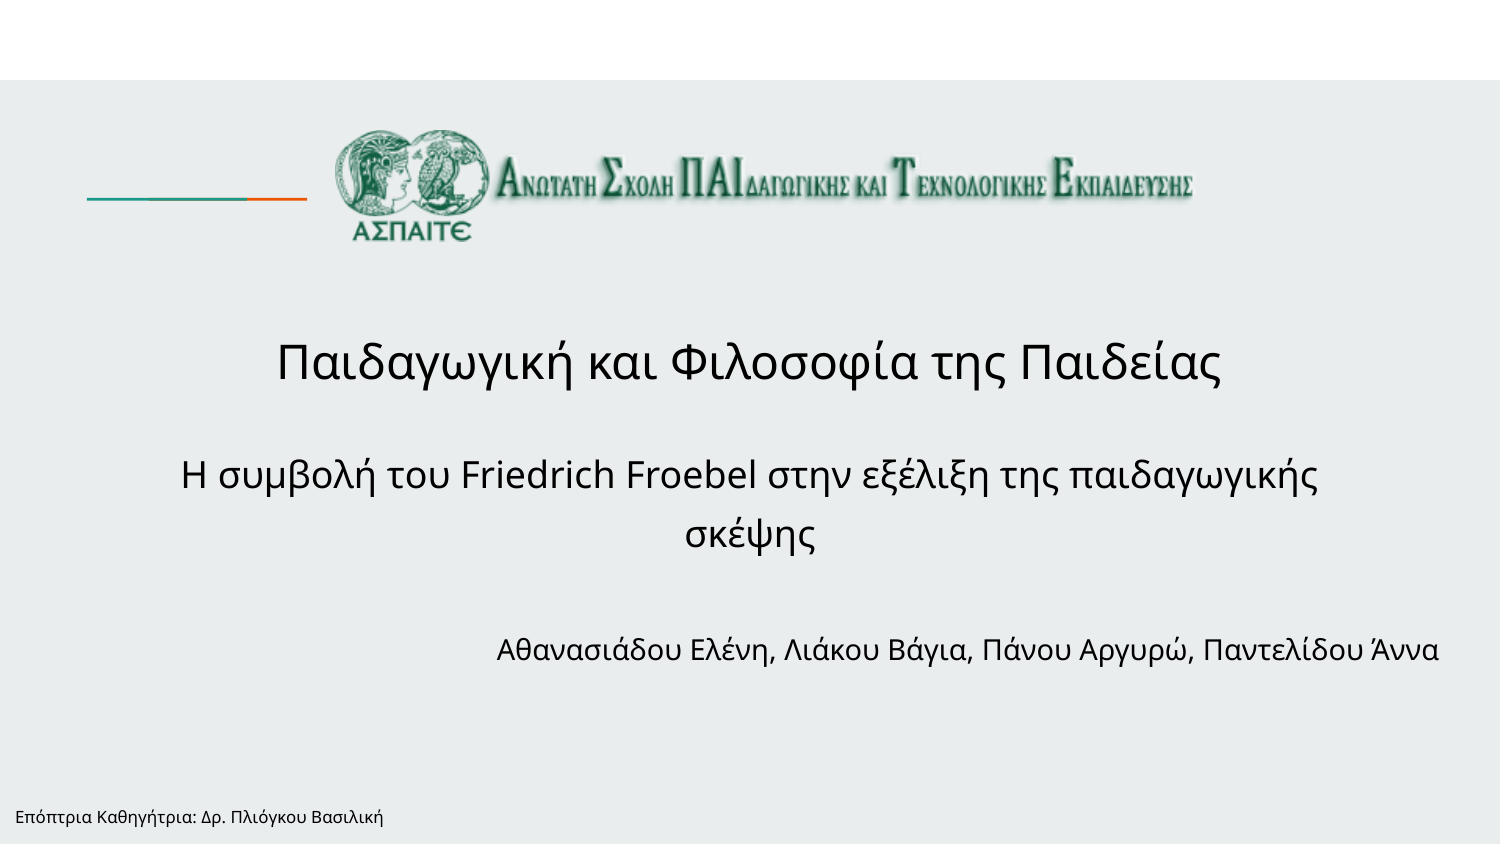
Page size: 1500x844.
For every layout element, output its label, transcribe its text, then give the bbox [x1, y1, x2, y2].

picture [335, 130, 1196, 243]
subtitle Επόπτρια Καθηγήτρια: Δρ. Πλιόγκου Βασιλική [0, 787, 1420, 844]
title Παιδαγωγική και Φιλοσοφία της Παιδείας Η συμβολή του Friedrich Froebel στην εξέλιξη της παιδαγωγικής σκέψης [119, 303, 1381, 609]
subtitle Αθανασιάδου Ελένη, Λιάκου Βάγια, Πάνου Αργυρώ, Παντελίδου Άννα [134, 608, 1456, 684]
